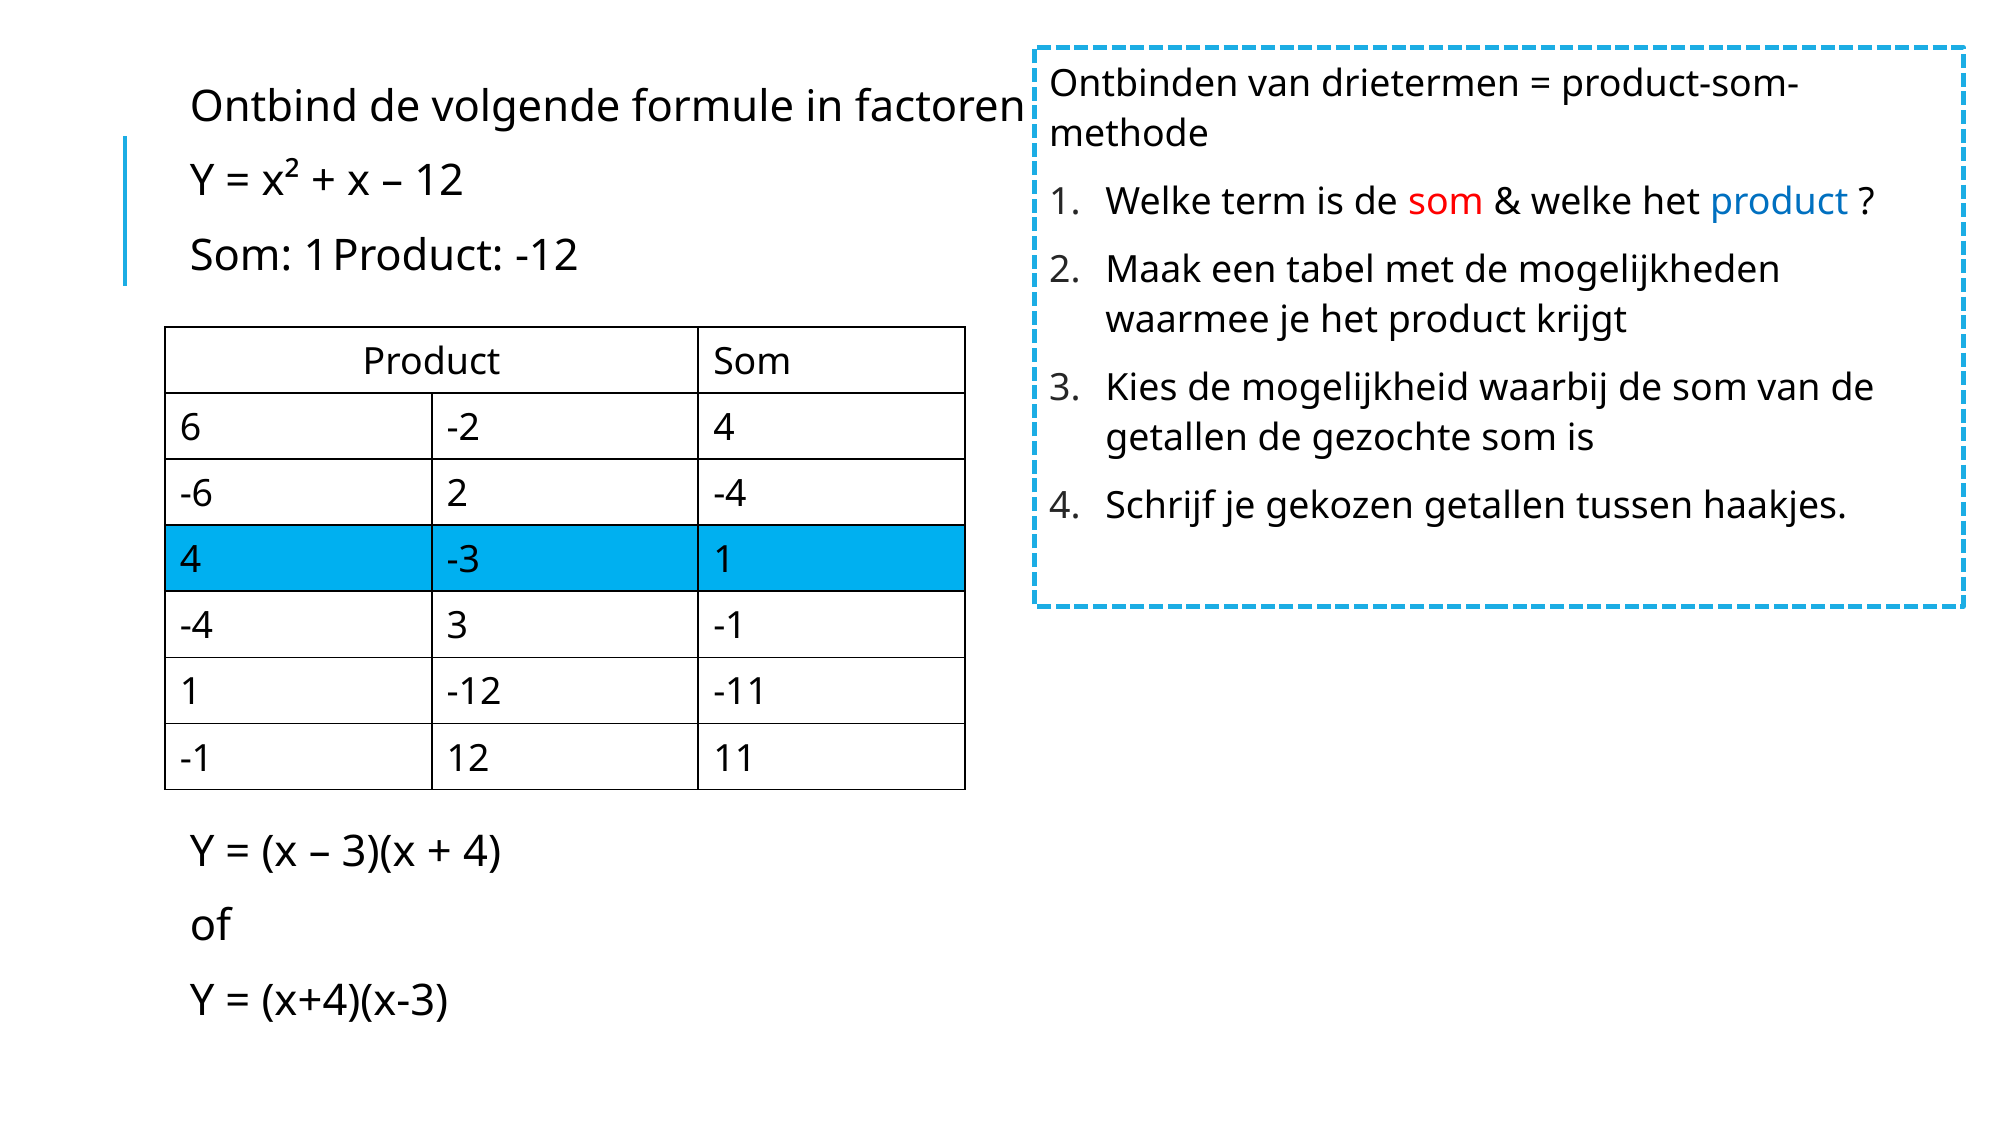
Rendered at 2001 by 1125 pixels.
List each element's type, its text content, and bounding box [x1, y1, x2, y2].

table_cell -4 [699, 460, 964, 524]
table_cell 4 [166, 526, 431, 590]
table_cell 6 [166, 394, 431, 458]
table_header Som [699, 328, 964, 392]
table_header Product [166, 328, 697, 392]
table_cell -2 [433, 394, 697, 458]
table_cell -1 [166, 724, 431, 789]
table_cell -6 [166, 460, 431, 524]
list Ontbind de volgende formule in factoren Y = x² + x – 12 Som: 1 Product: -12 Y = (x – 3)(x + 4) of Y = (x+4)(x-3) [168, 76, 1763, 1035]
table_cell 3 [433, 592, 697, 657]
table_cell -11 [699, 658, 964, 723]
table_cell 4 [699, 394, 964, 458]
table_cell 2 [433, 460, 697, 524]
table_cell -12 [433, 658, 697, 723]
table_cell 1 [166, 658, 431, 723]
table_cell -4 [166, 592, 431, 657]
table_cell -1 [699, 592, 964, 657]
table_cell 1 [699, 526, 964, 590]
table_cell -3 [433, 526, 697, 590]
table_cell 12 [433, 724, 697, 789]
text_box Ontbinden van drietermen = product-som-methode Welke term is de som & welke het product ? Maak een tabel met de mogelijkheden waarmee je het product krijgt Kies de mogelijkheid waarbij de som van de getallen de gezochte som is Schrijf je gekozen getallen tussen haakjes. [1034, 47, 1964, 607]
table_cell 11 [699, 724, 964, 789]
